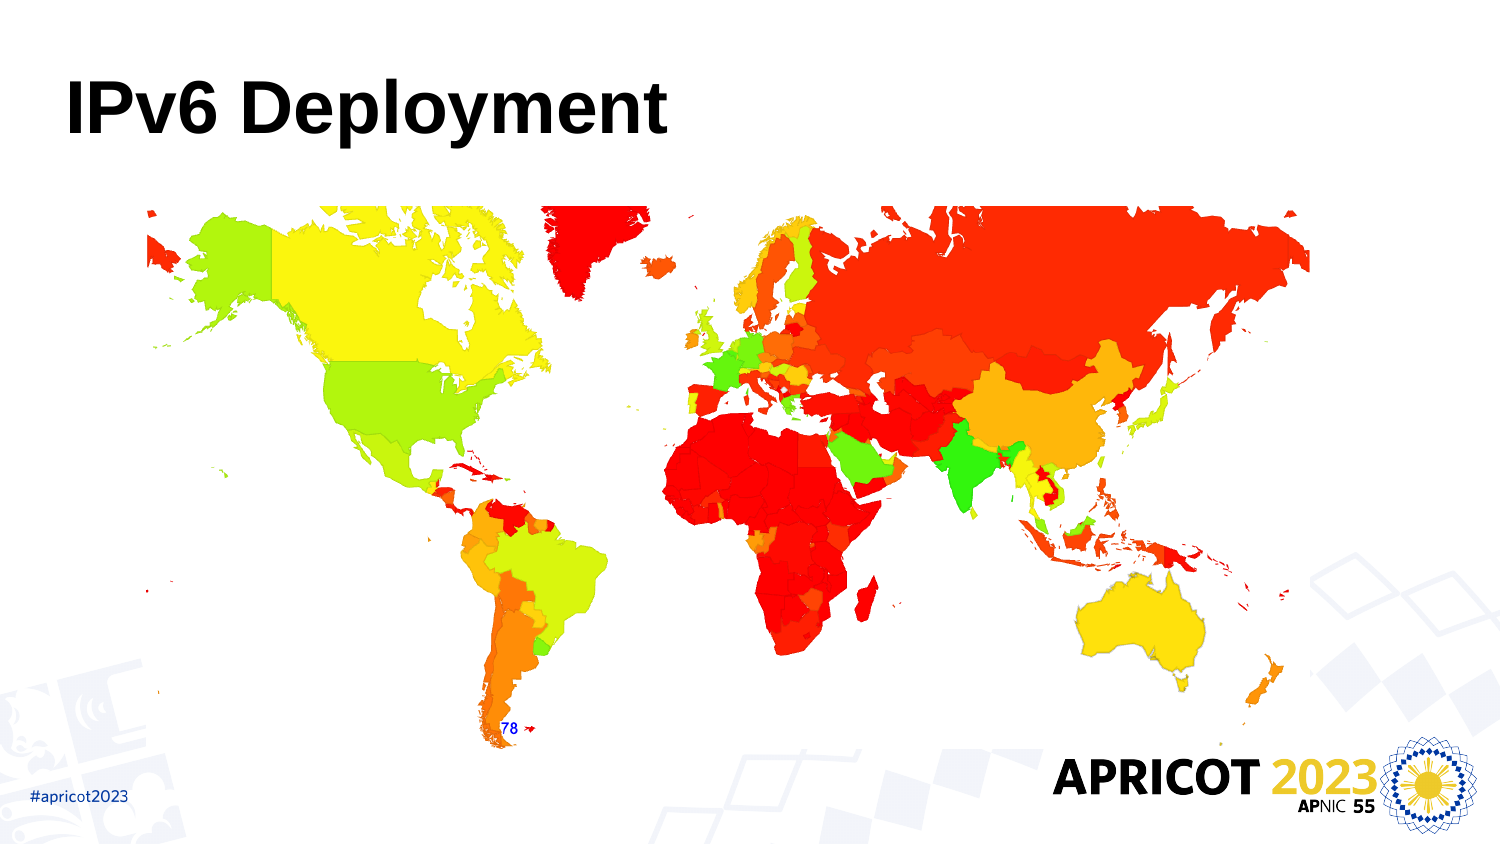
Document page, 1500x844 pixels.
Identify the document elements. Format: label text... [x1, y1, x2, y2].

title IPv6 Deployment [64, 33, 1436, 175]
picture [146, 206, 1310, 749]
